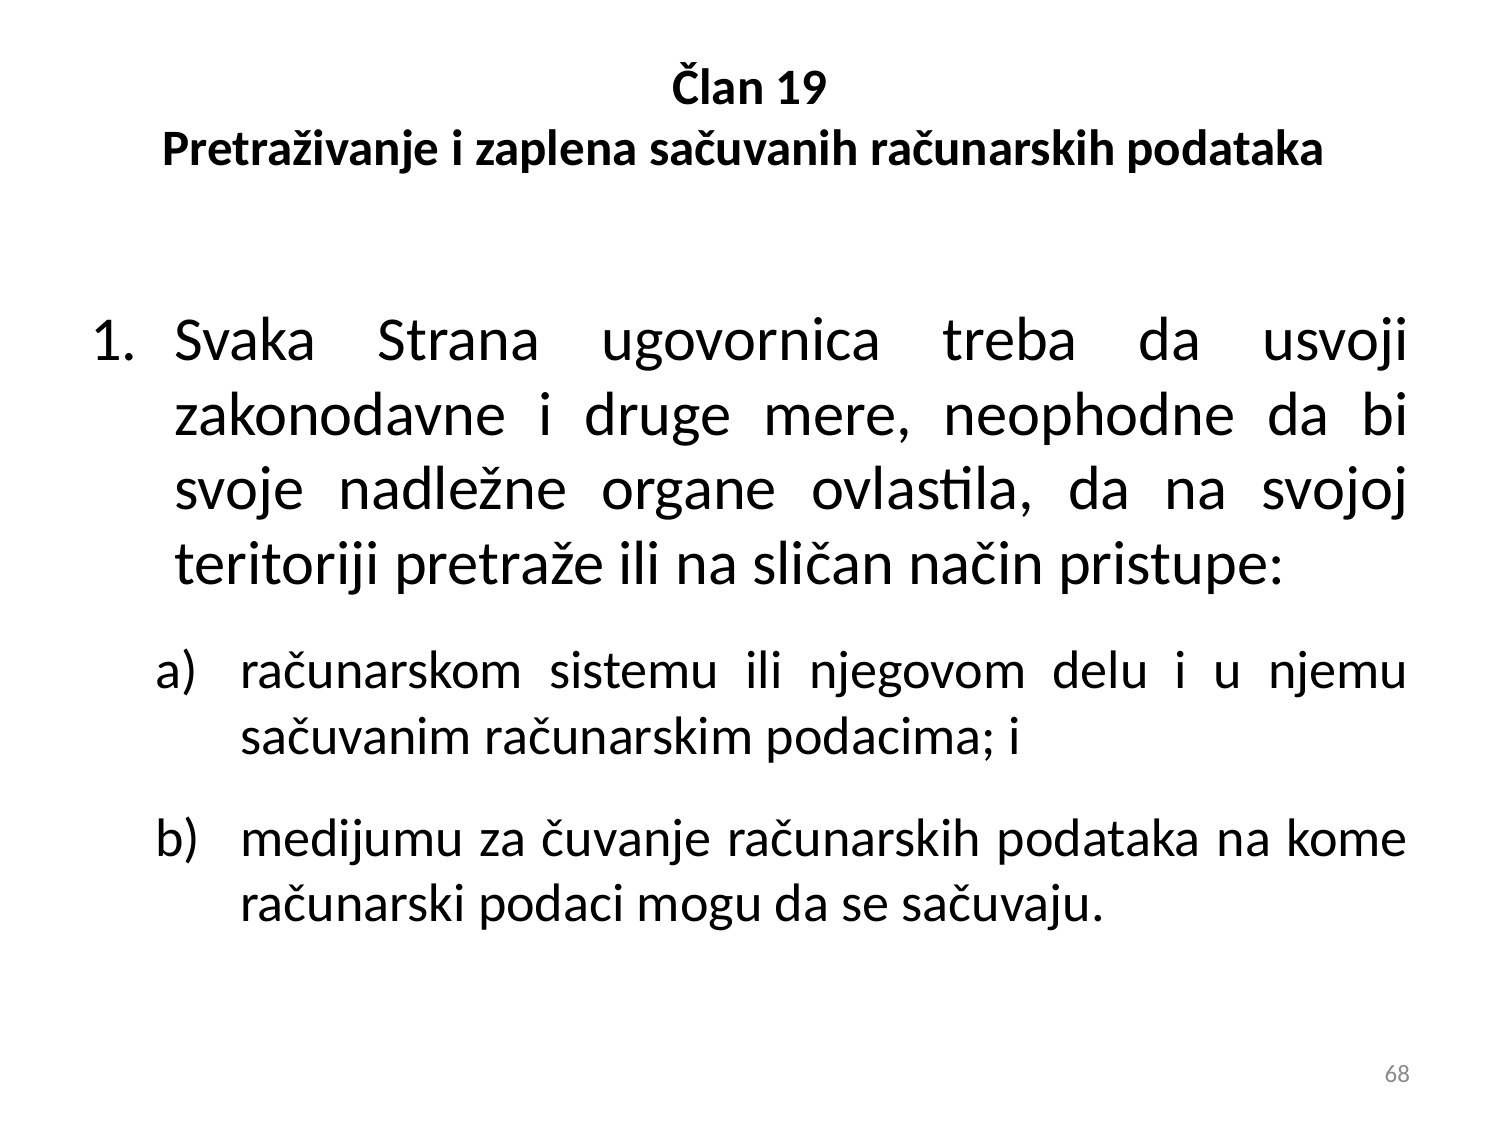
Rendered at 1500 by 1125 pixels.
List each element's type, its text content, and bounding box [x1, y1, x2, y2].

list Svaka Strana ugovornica treba da usvoji zakonodavne i druge mere, neophodne da bi svoje nadležne organe ovlastila, da na svojoj teritoriji pretraže ili na sličan način pristupe: računarskom sistemu ili njegovom delu i u njemu sačuvanim računarskim podacima; i medijumu za čuvanje računarskih podataka na kome računarski podaci mogu da se sačuvaju. [74, 289, 1426, 1019]
slide_number 68 [1074, 1042, 1425, 1103]
title Član 19 Pretraživanje i zaplena sačuvanih računarskih podataka [74, 44, 1426, 185]
